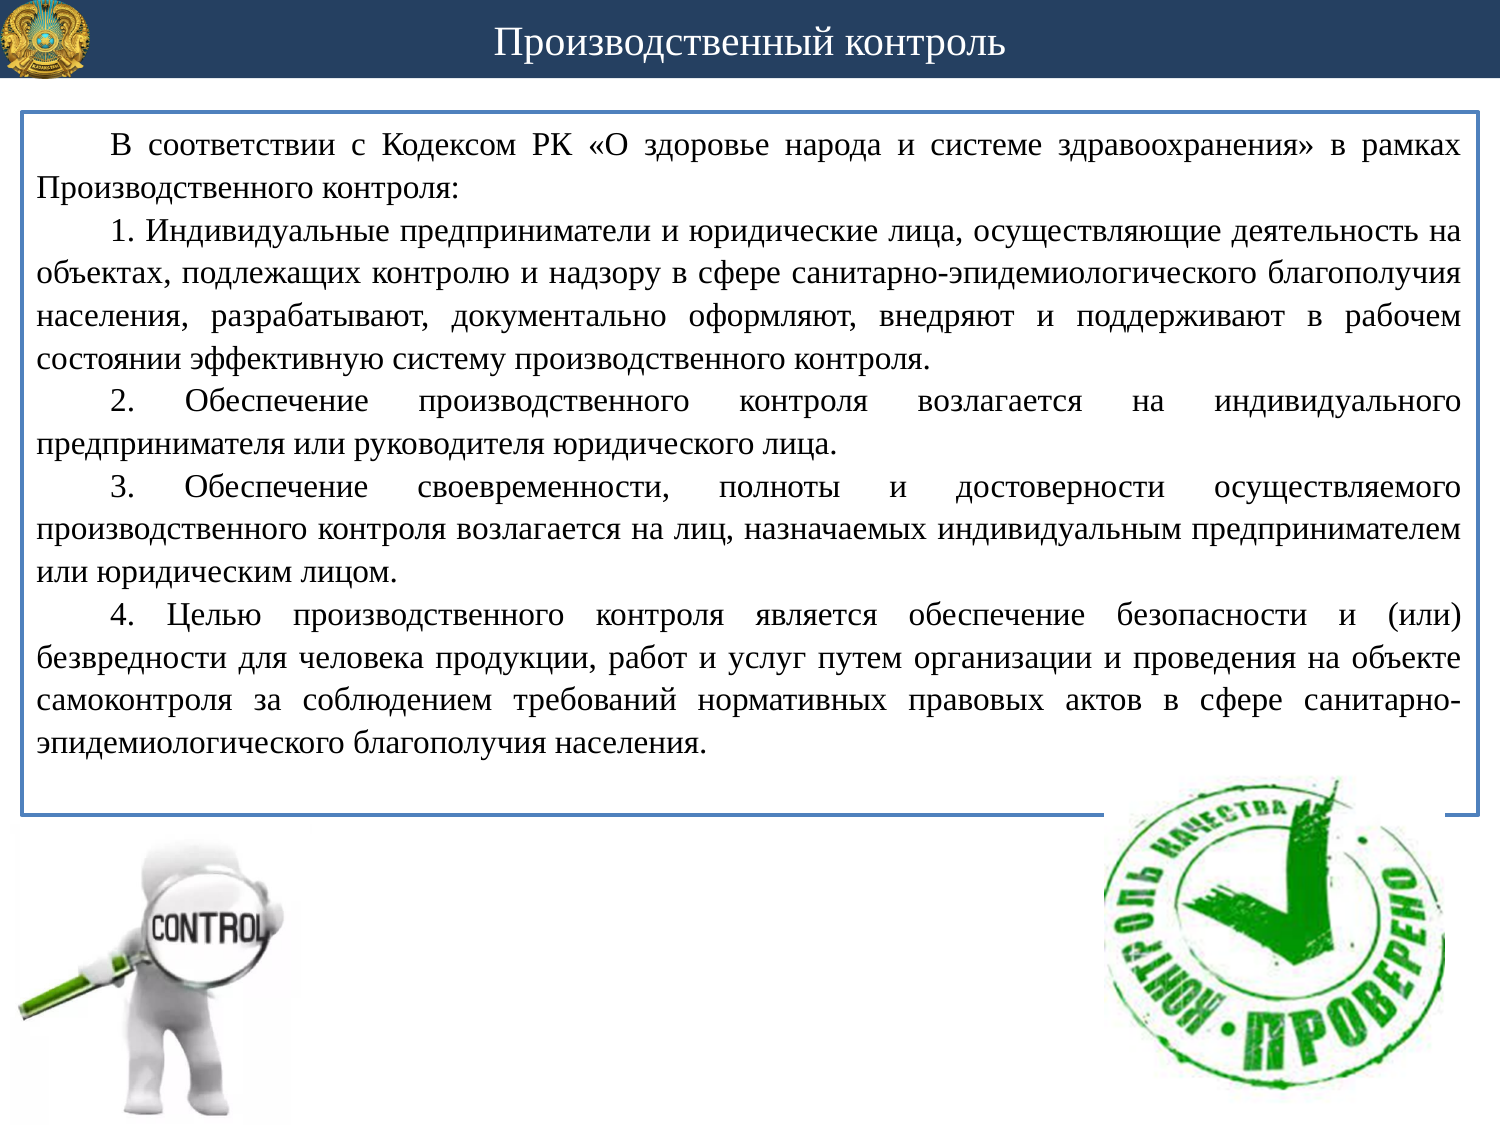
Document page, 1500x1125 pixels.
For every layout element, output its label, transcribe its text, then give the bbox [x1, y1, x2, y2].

text_box Производственный контроль [92, 0, 1500, 80]
text_box В соответствии с Кодексом РК «О здоровье народа и системе здравоохранения» в рамках Производственного контроля: 1. Индивидуальные предприниматели и юридические лица, осуществляющие деятельность на объектах, подлежащих контролю и надзору в сфере санитарно-эпидемиологического благополучия населения, разрабатывают, документально оформляют, внедряют и поддерживают в рабочем состоянии эффективную систему производственного контроля. 2. Обеспечение производственного контроля возлагается на индивидуального предпринимателя или руководителя юридического лица. 3. Обеспечение своевременности, полноты и достоверности осуществляемого производственного контроля возлагается на лиц, назначаемых индивидуальным предпринимателем или юридическим лицом. 4. Целью производственного контроля является обеспечение безопасности и (или) безвредности для человека продукции, работ и услуг путем организации и проведения на объекте самоконтроля за соблюдением требований нормативных правовых актов в сфере санитарно-эпидемиологического благополучия населения. [20, 110, 1480, 817]
picture [10, 823, 312, 1125]
picture [1104, 751, 1445, 1115]
picture [0, 0, 91, 79]
